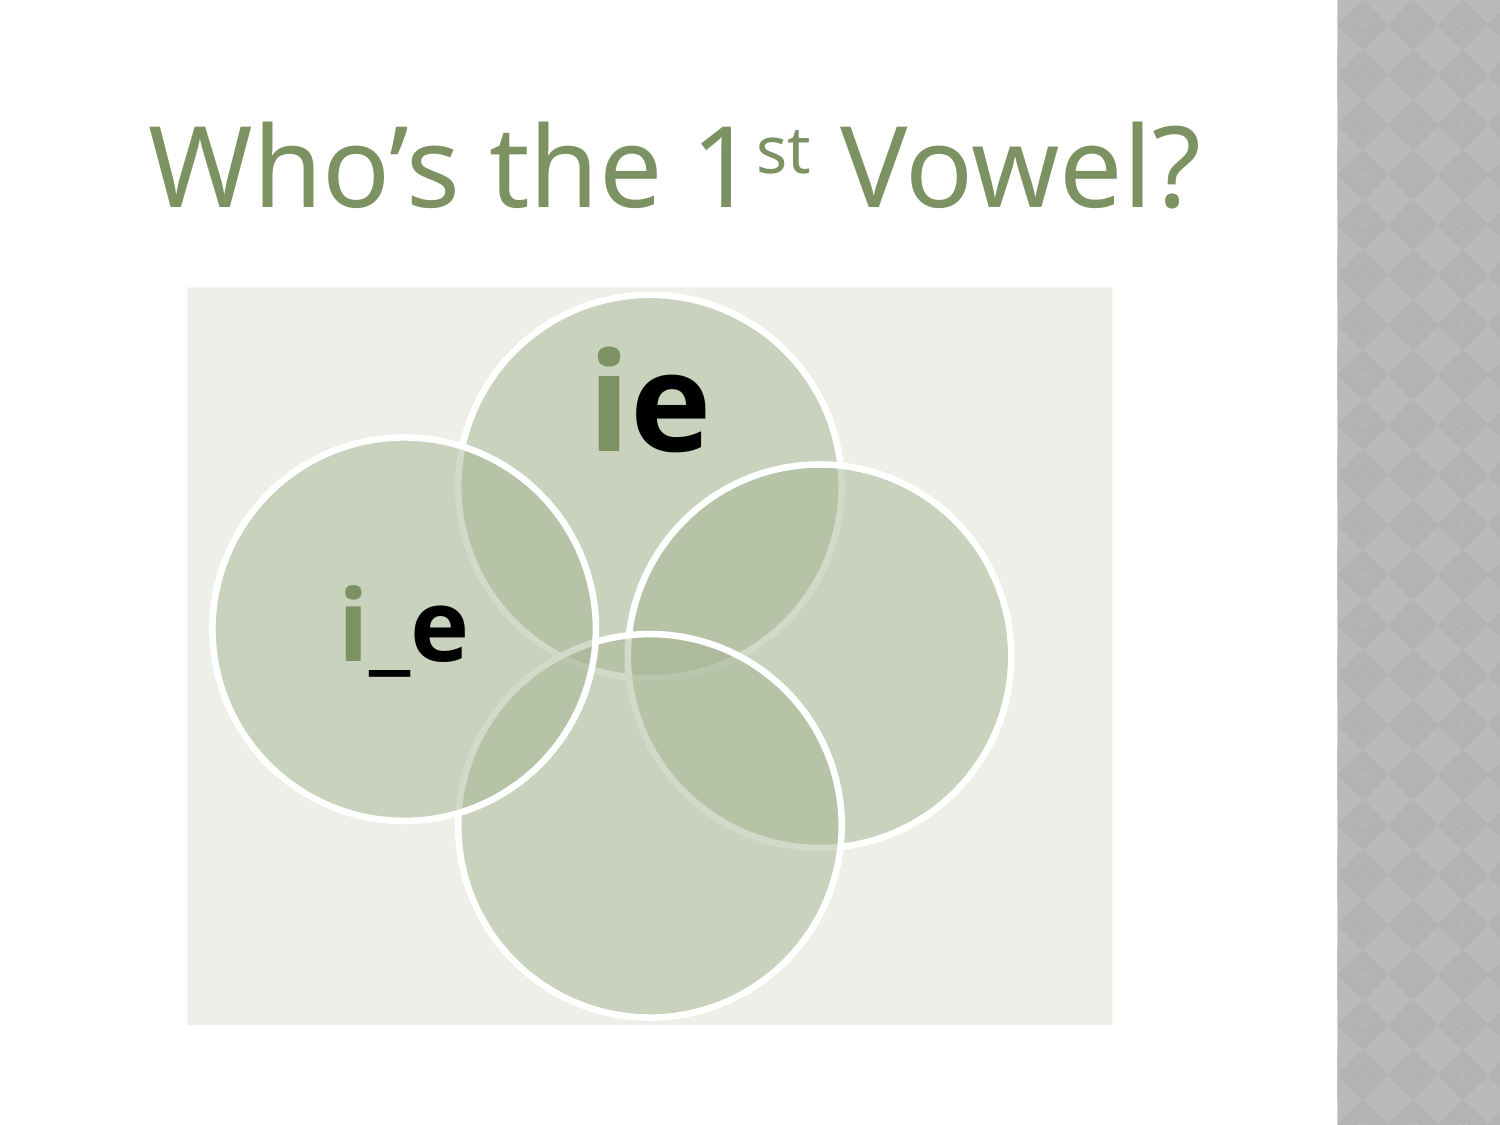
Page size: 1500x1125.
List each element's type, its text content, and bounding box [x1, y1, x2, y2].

text_box Who’s the 1st Vowel? [87, 87, 1263, 238]
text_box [187, 286, 1113, 1026]
